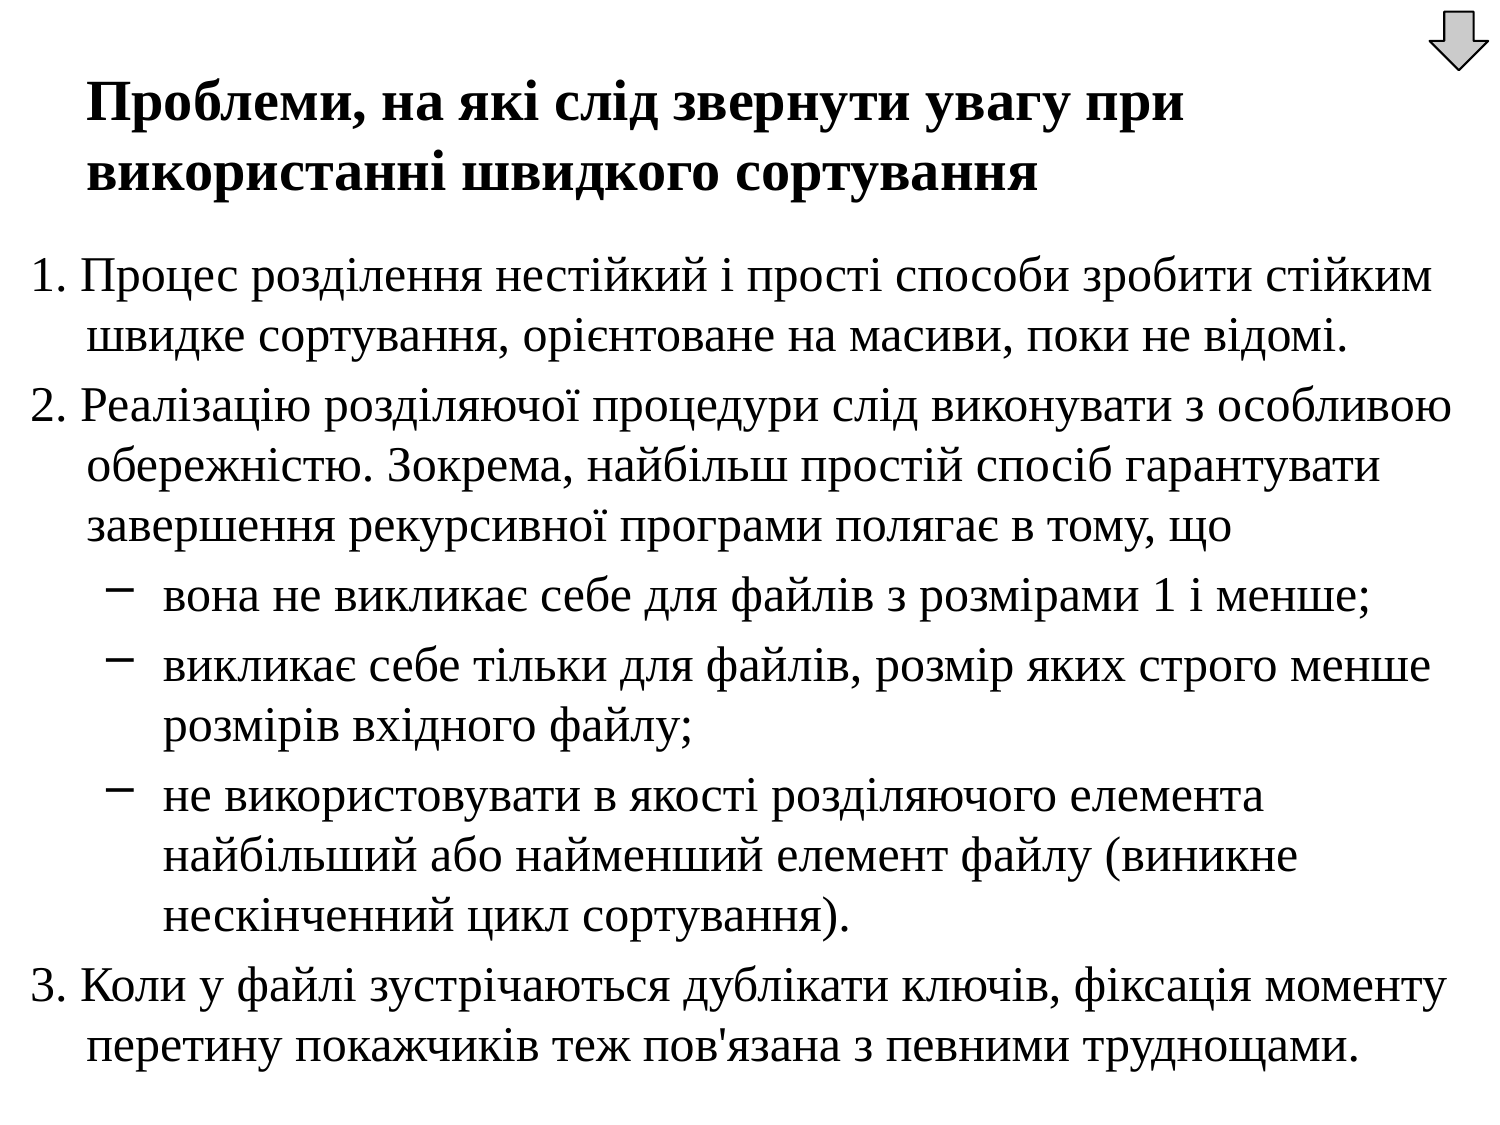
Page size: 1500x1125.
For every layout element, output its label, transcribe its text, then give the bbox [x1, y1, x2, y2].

list Проблеми, на які слід звернути увагу при використанні швидкого сортування 1. Процес розділення нестійкий і прості способи зробити стійким швидке сортування, орієнтоване на масиви, поки не відомі. 2. Реалізацію розділяючої процедури слід виконувати з особливою обережністю. Зокрема, найбільш простій спосіб гарантувати завершення рекурсивної програми полягає в тому, що вона не викликає себе для файлів з розмірами 1 і менше; викликає себе тільки для файлів, розмір яких строго менше розмірів вхідного файлу; не використовувати в якості розділяючого елемента найбільший або найменший елемент файлу (виникне нескінченний цикл сортування). 3. Коли у файлі зустрічаються дублікати ключів, фіксація моменту перетину покажчиків теж пов'язана з певними труднощами. [0, 54, 1500, 1122]
text_box [1429, 11, 1489, 71]
